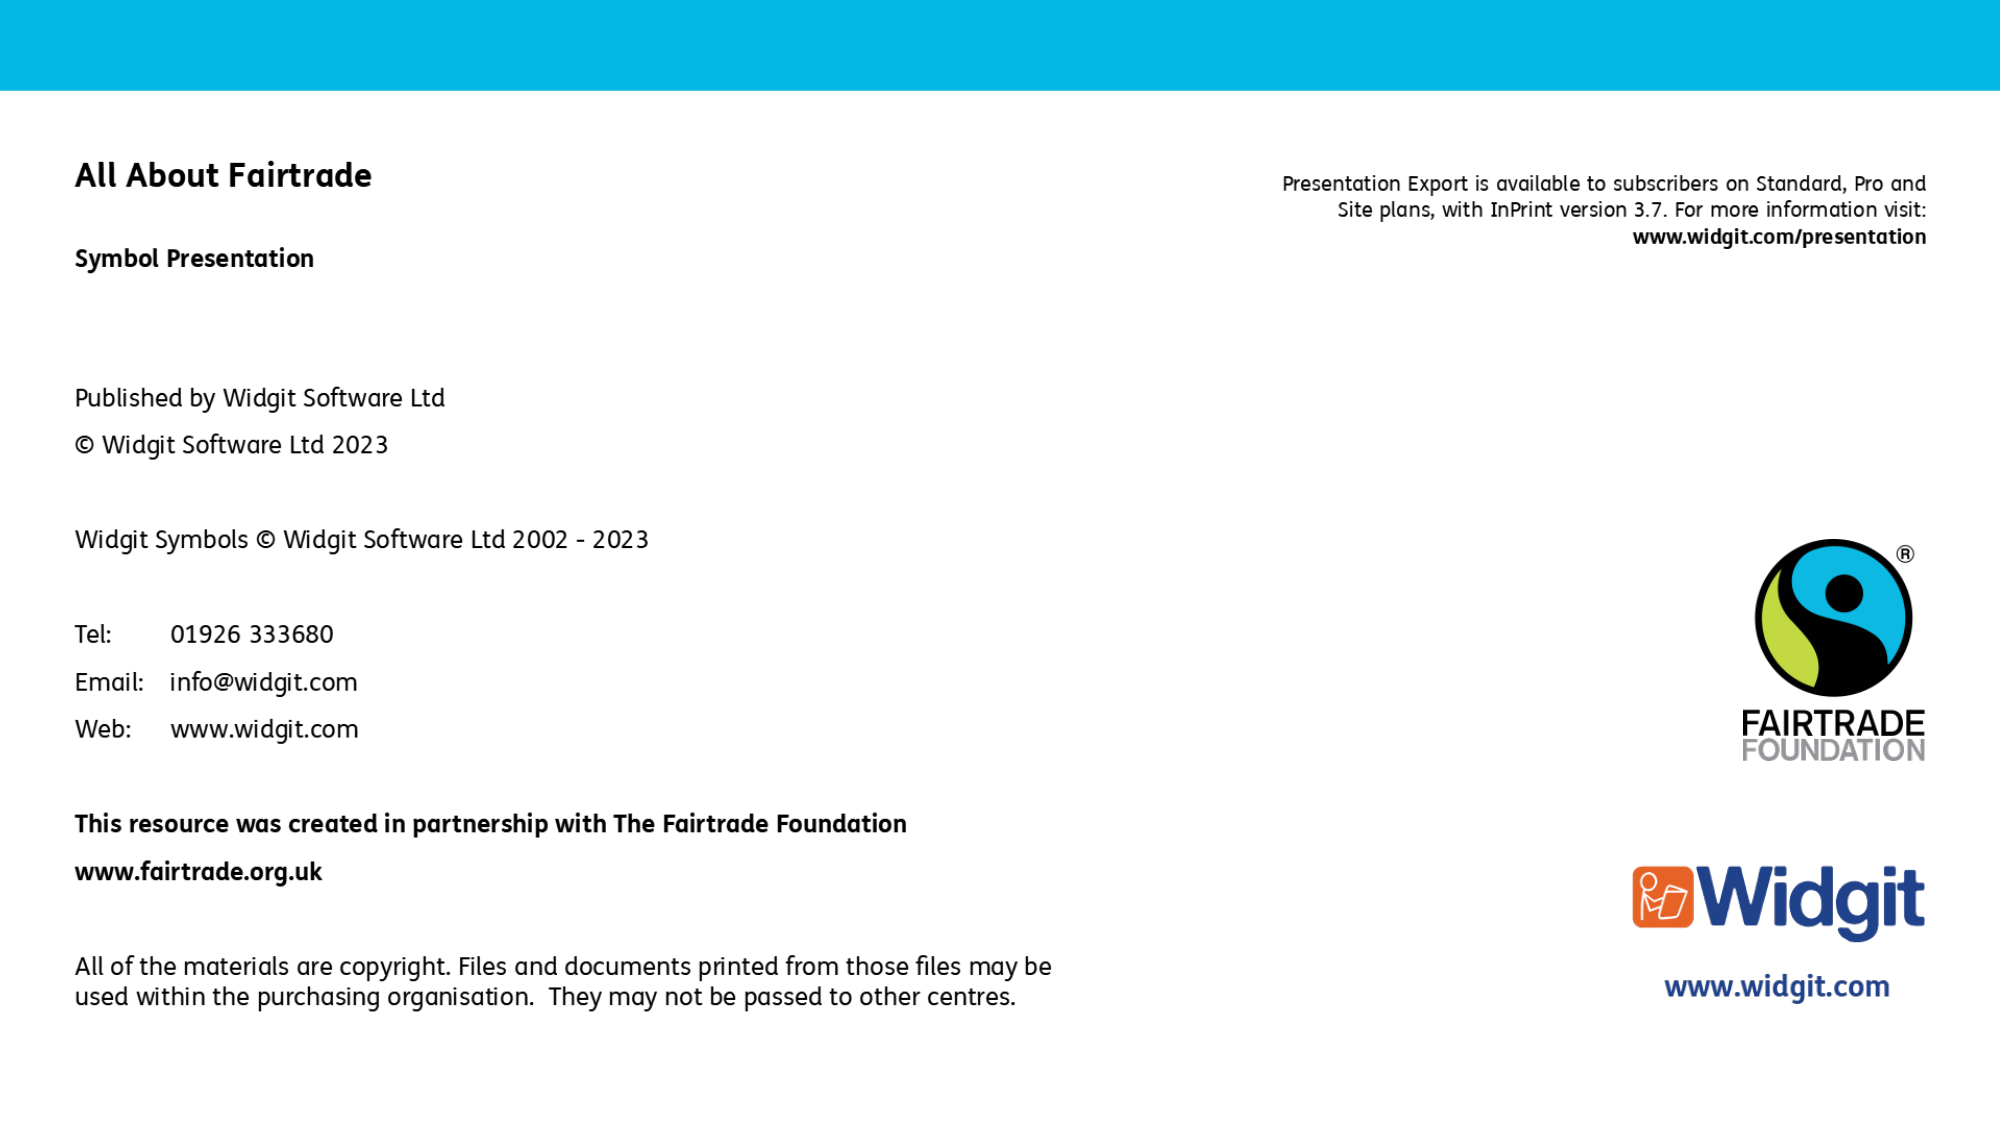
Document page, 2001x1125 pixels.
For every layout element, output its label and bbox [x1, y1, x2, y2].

picture [1276, 170, 1927, 301]
picture [60, 141, 1103, 1125]
picture [1743, 539, 1927, 761]
picture [1630, 804, 1927, 1005]
